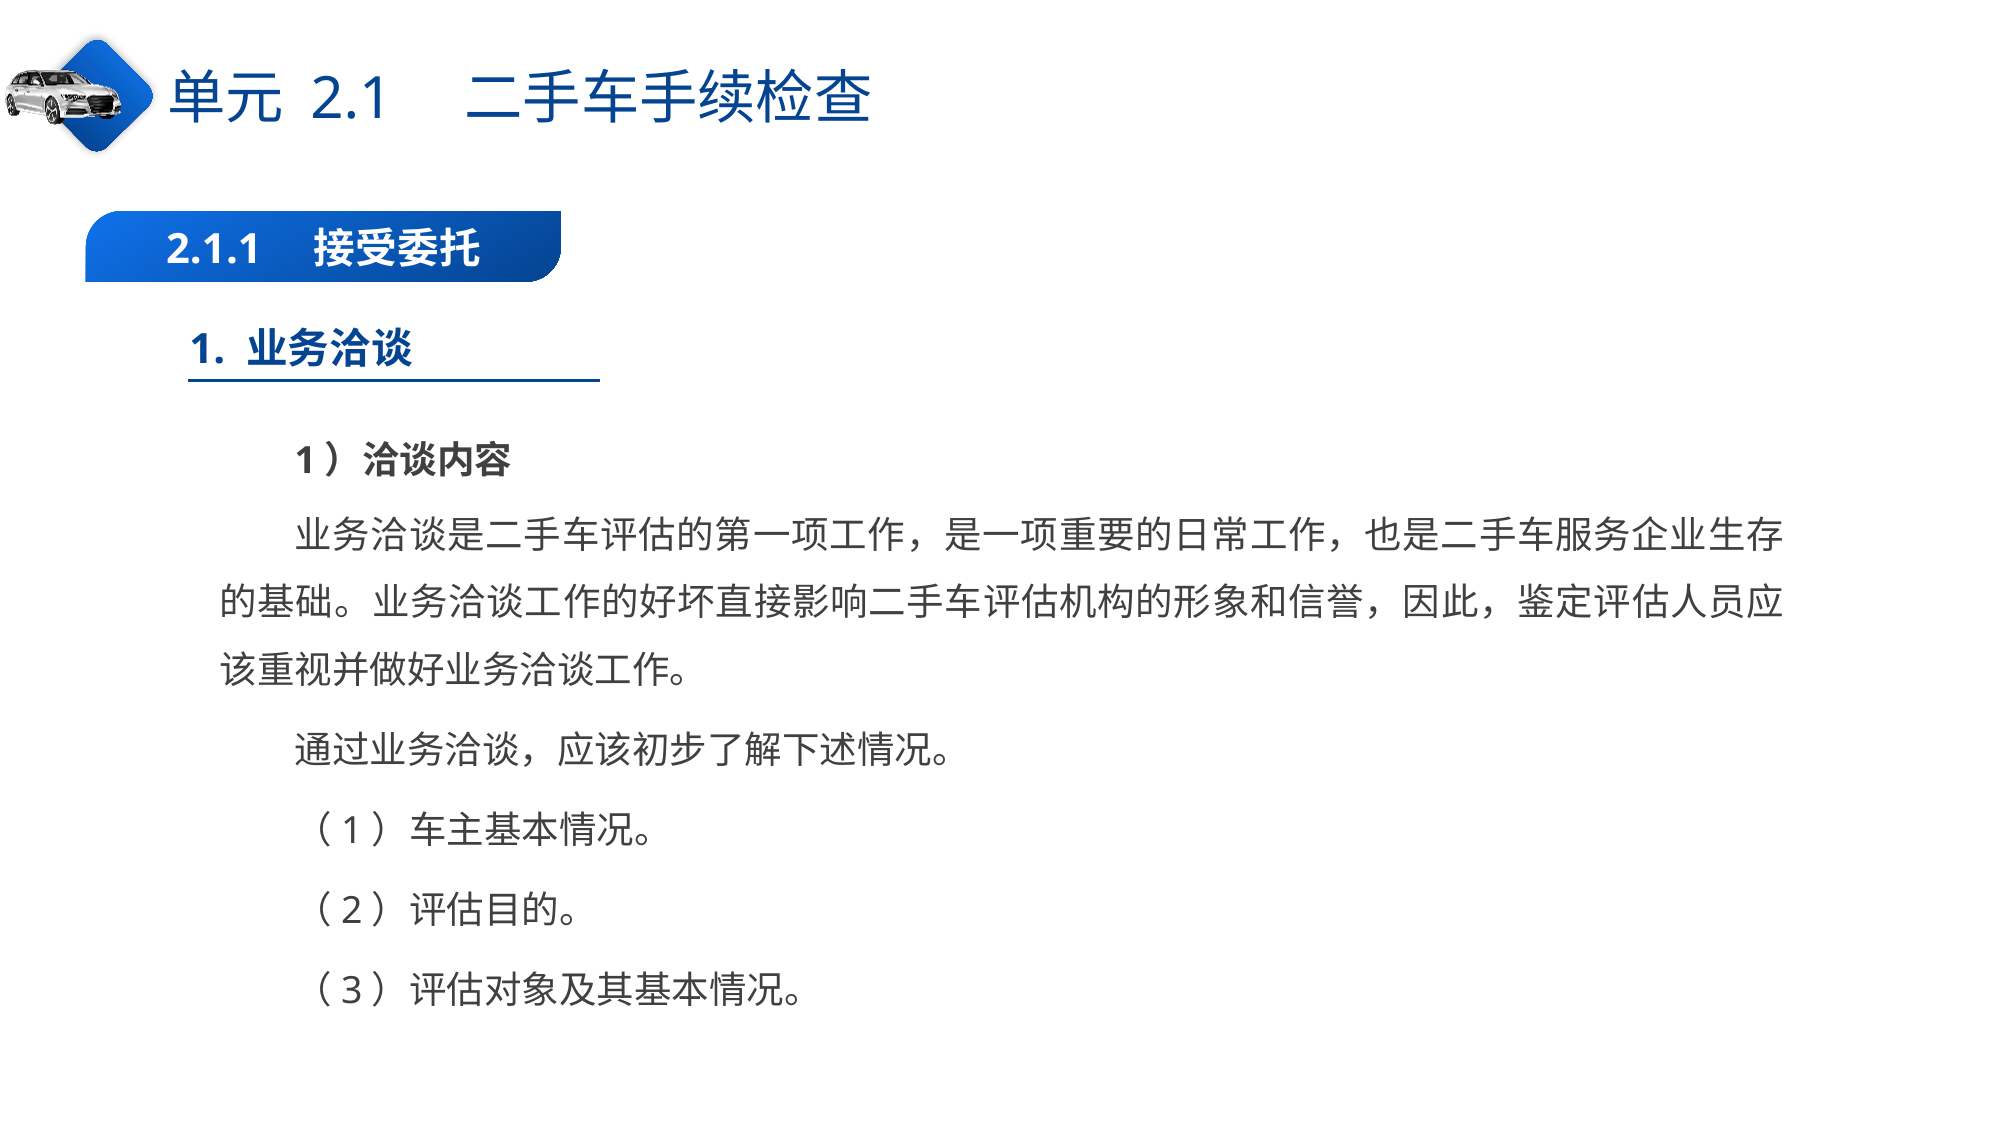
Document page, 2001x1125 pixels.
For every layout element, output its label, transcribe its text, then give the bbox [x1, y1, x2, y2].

text_box 1）洽谈内容 [204, 405, 1000, 488]
text_box 单元 2.1 二手车手续检查 [152, 52, 888, 138]
text_box 业务洽谈是二手车评估的第一项工作，是一项重要的日常工作，也是二手车服务企业生存的基础。业务洽谈工作的好坏直接影响二手车评估机构的形象和信誉，因此，鉴定评估人员应该重视并做好业务洽谈工作。 通过业务洽谈，应该初步了解下述情况。 （1）车主基本情况。 （2）评估目的。 （3）评估对象及其基本情况。 [204, 480, 1800, 1018]
text_box 2.1.1 接受委托 [84, 209, 562, 283]
picture [0, 31, 125, 157]
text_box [174, 314, 1330, 381]
